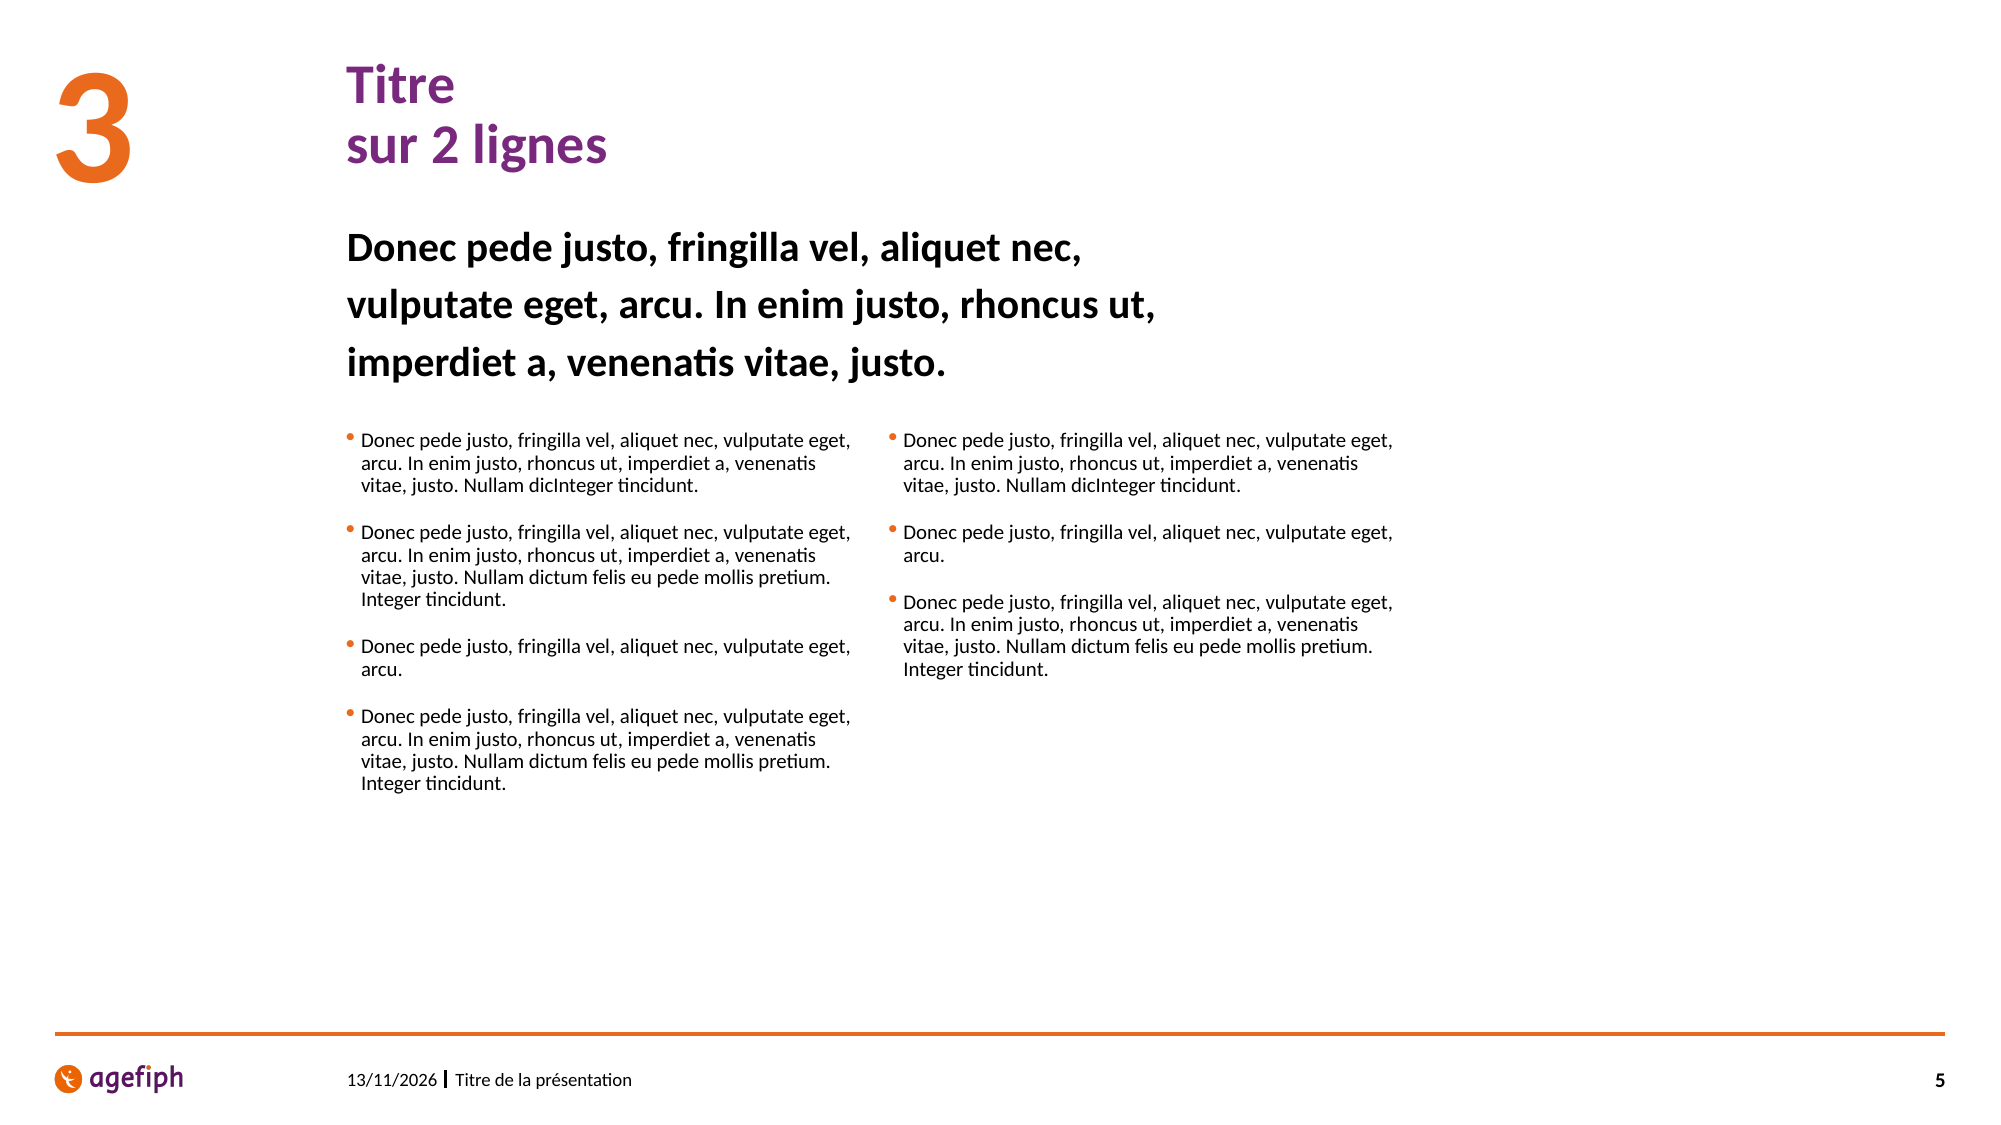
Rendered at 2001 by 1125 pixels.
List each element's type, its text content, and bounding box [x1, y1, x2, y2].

list Donec pede justo, fringilla vel, aliquet nec, vulputate eget, arcu. In enim justo, rhoncus ut, imperdiet a, venenatis vitae, justo. Nullam dicInteger tincidunt. Donec pede justo, fringilla vel, aliquet nec, vulputate eget, arcu. In enim justo, rhoncus ut, imperdiet a, venenatis vitae, justo. Nullam dictum felis eu pede mollis pretium. Integer tincidunt. Donec pede justo, fringilla vel, aliquet nec, vulputate eget, arcu. Donec pede justo, fringilla vel, aliquet nec, vulputate eget, arcu. In enim justo, rhoncus ut, imperdiet a, venenatis vitae, justo. Nullam dictum felis eu pede mollis pretium. Integer tincidunt. Donec pede justo, fringilla vel, aliquet nec, vulputate eget, arcu. In enim justo, rhoncus ut, imperdiet a, venenatis vitae, justo. Nullam dicInteger tincidunt. Donec pede justo, fringilla vel, aliquet nec, vulputate eget, arcu. Donec pede justo, fringilla vel, aliquet nec, vulputate eget, arcu. In enim justo, rhoncus ut, imperdiet a, venenatis vitae, justo. Nullam dictum felis eu pede mollis pretium. Integer tincidunt. [346, 429, 1945, 829]
picture [46, 1056, 191, 1102]
slide_number 5 [1790, 1051, 1946, 1107]
list Donec pede justo, fringilla vel, aliquet nec, vulputate eget, arcu. In enim justo, rhoncus ut, imperdiet a, venenatis vitae, justo. [346, 224, 1945, 382]
title Titre sur 2 lignes [346, 54, 1943, 177]
footer Titre de la présentation [455, 1051, 1772, 1107]
list 3 [50, 38, 293, 177]
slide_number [346, 1051, 441, 1107]
